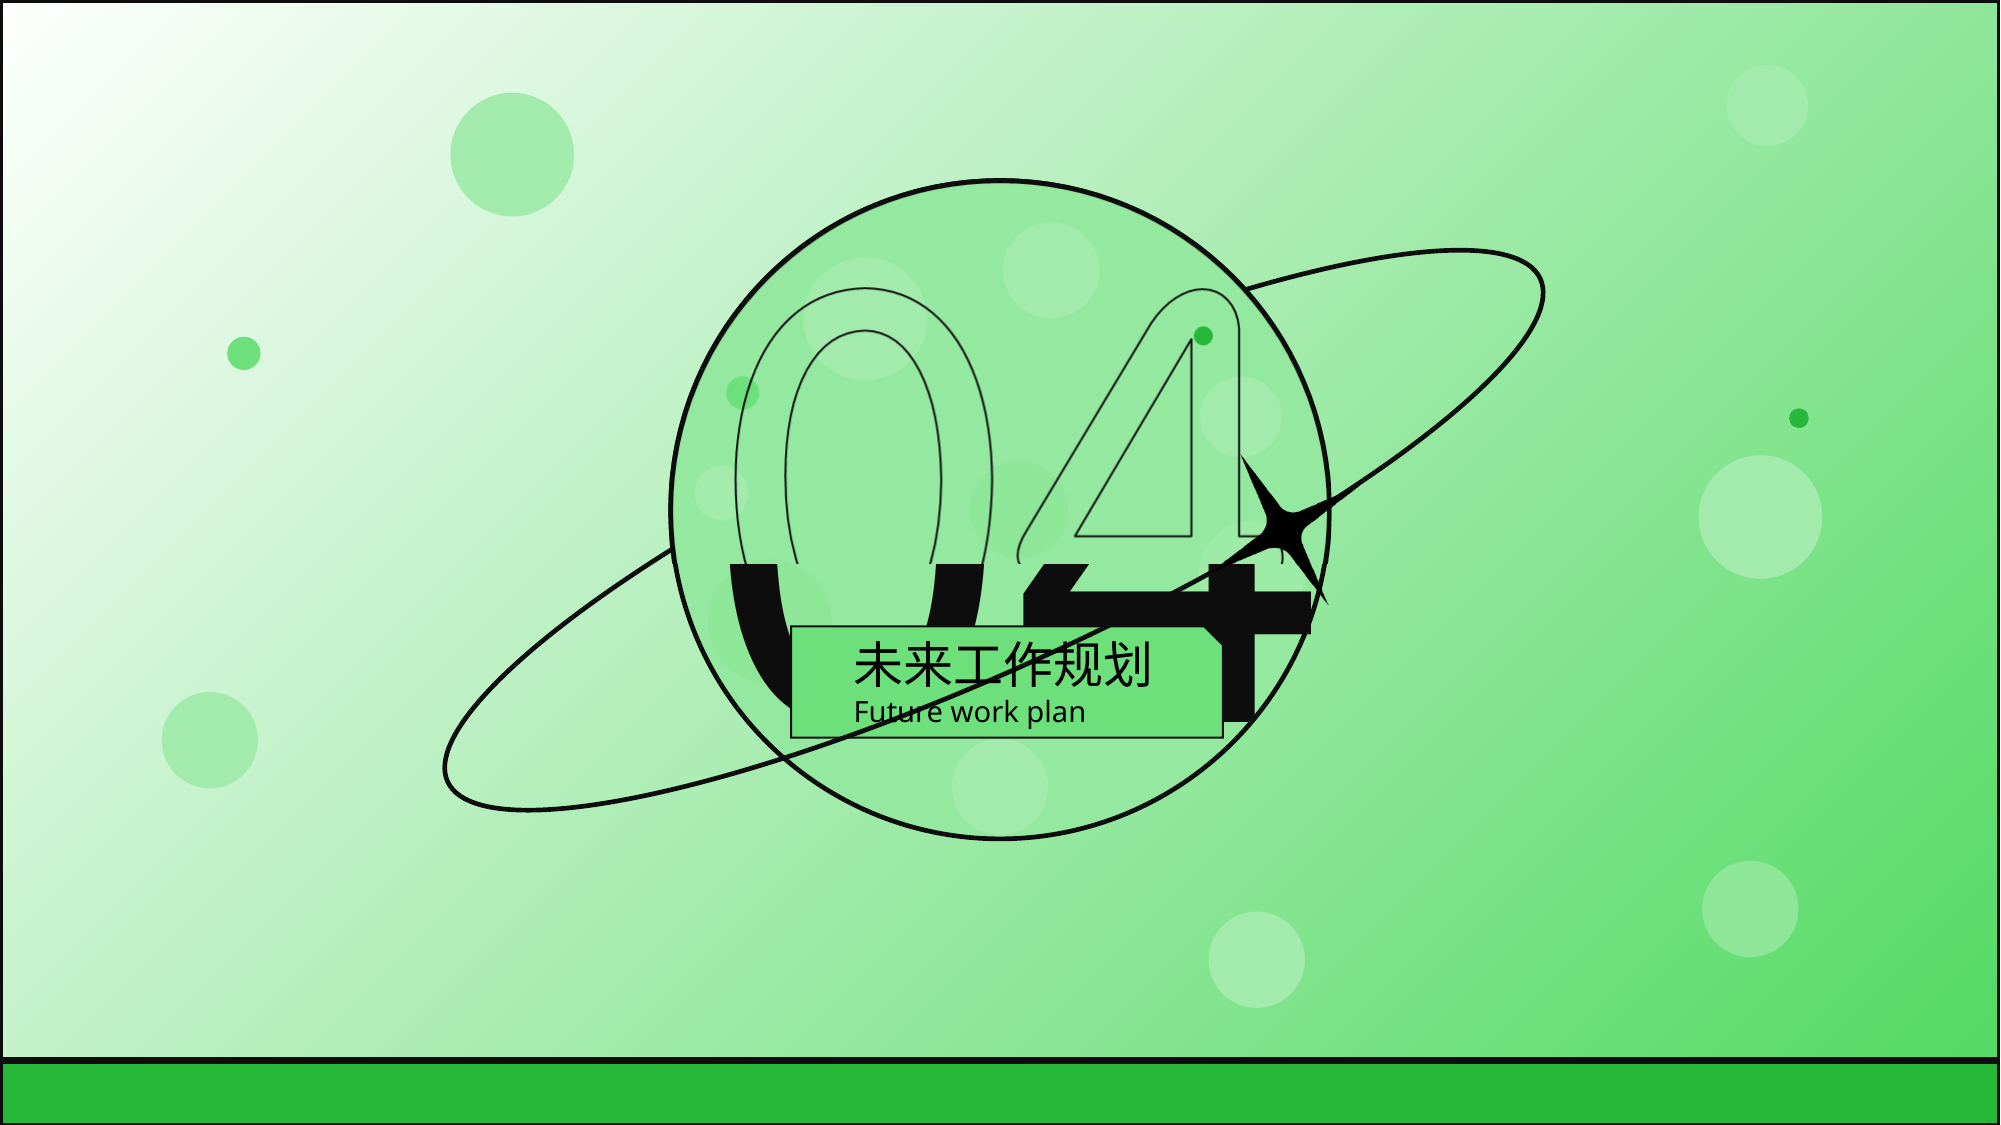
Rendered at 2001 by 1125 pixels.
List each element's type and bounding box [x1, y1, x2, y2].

text_box [0, 1059, 2000, 1125]
text_box [0, 0, 2000, 1059]
text_box [161, 64, 1823, 1008]
